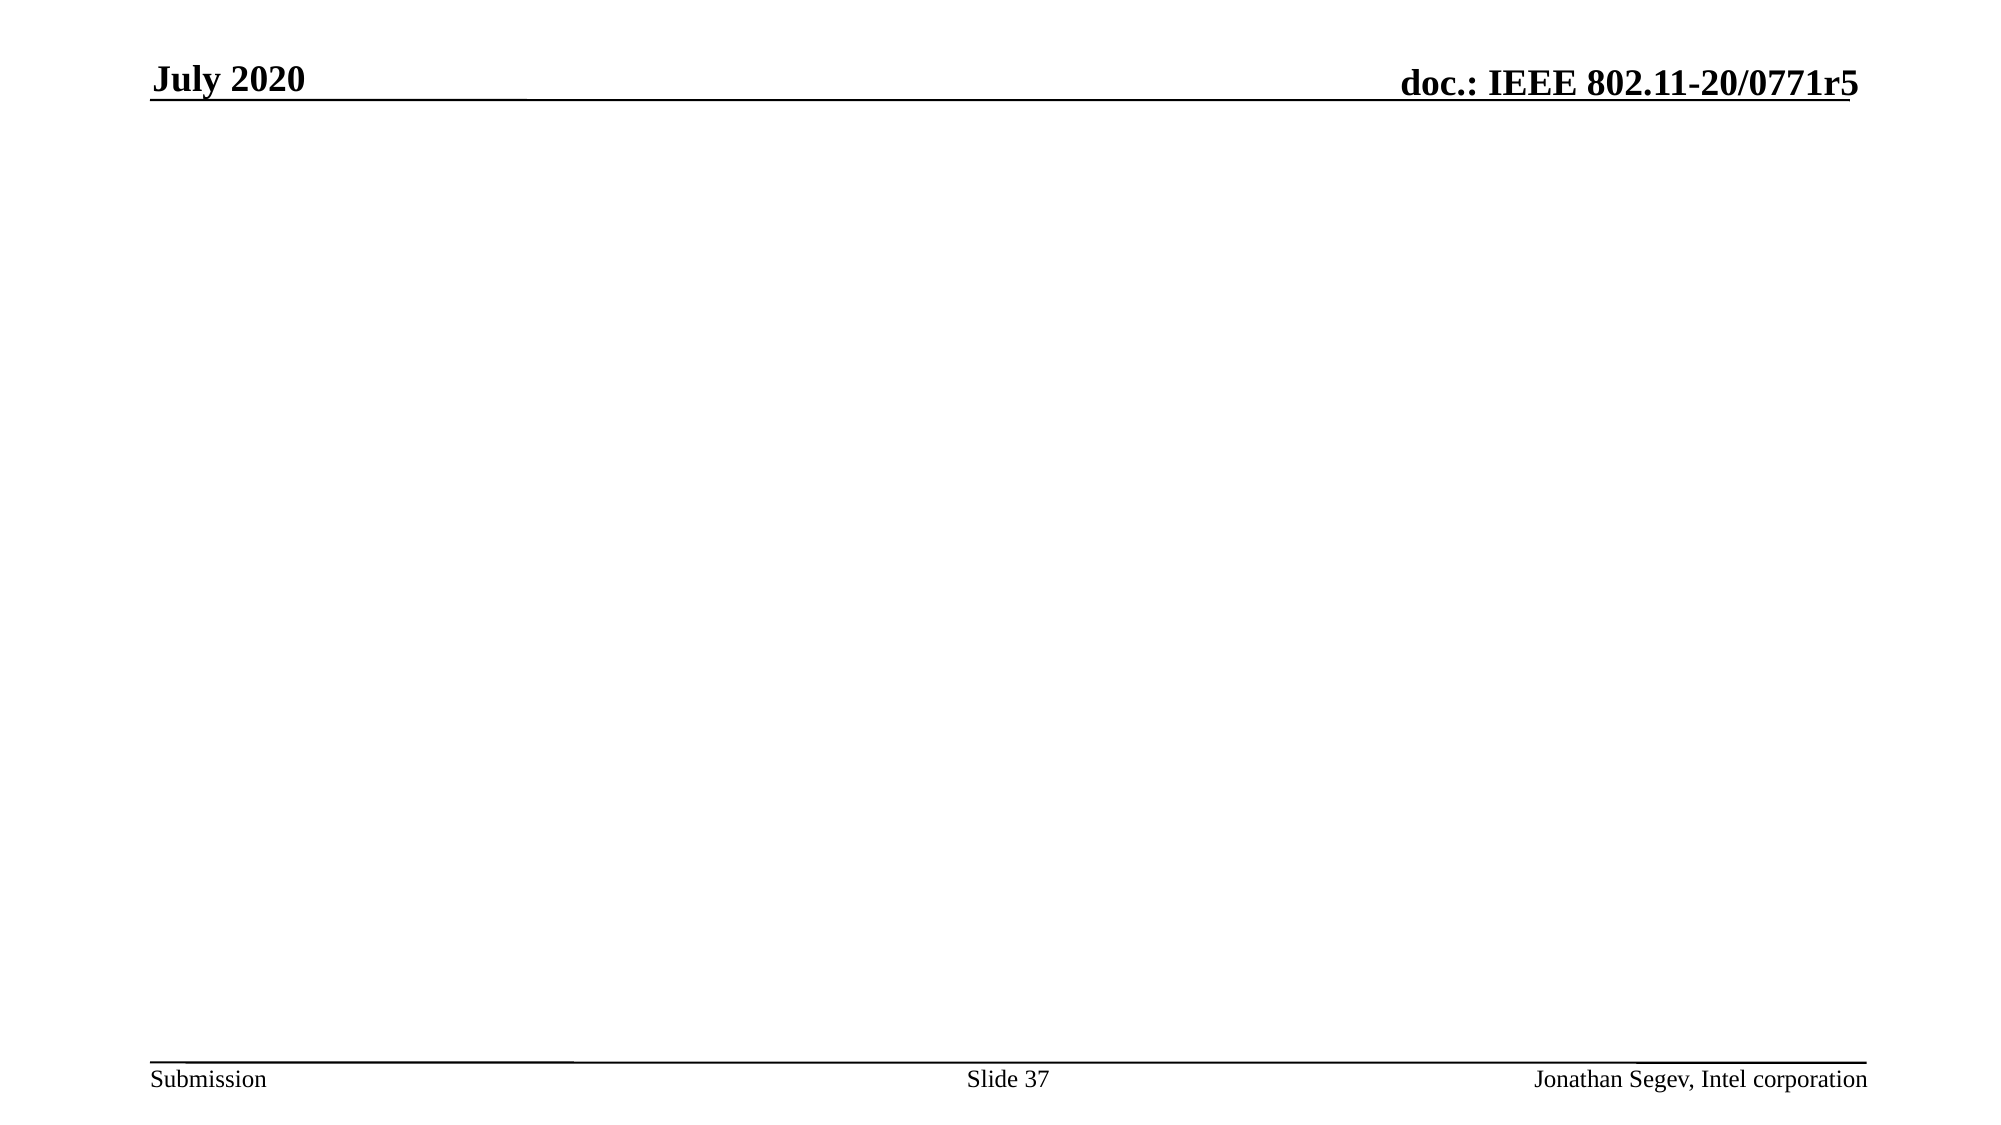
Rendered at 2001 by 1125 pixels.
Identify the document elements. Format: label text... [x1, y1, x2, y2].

slide_number Slide 37 [950, 1061, 1067, 1123]
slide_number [152, 54, 563, 100]
footer Jonathan Segev, Intel corporation [1171, 1061, 1869, 1093]
